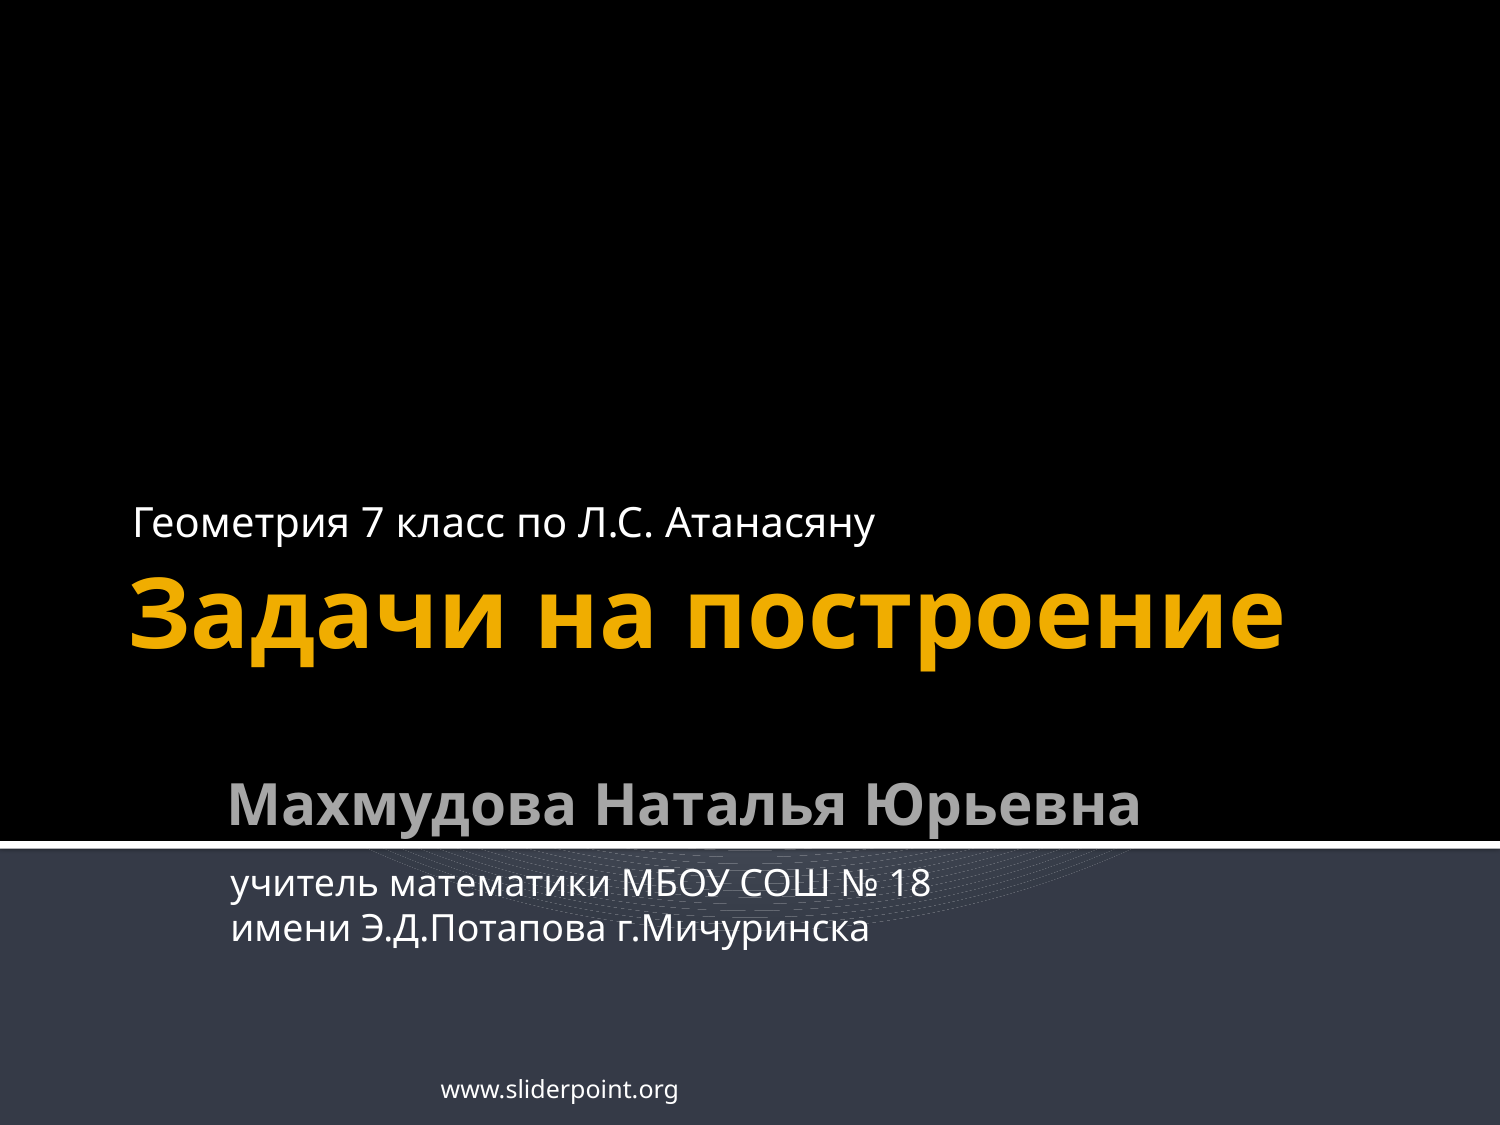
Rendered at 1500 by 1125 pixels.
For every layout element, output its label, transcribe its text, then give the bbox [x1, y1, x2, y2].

subtitle Геометрия 7 класс по Л.С. Атанасяну [112, 299, 1438, 546]
text_box учитель математики МБОУ СОШ № 18 имени Э.Д.Потапова г.Мичуринска [210, 826, 1261, 950]
text_box Махмудова Наталья Юрьевна [210, 767, 1388, 868]
footer www.sliderpoint.org [433, 1062, 1337, 1108]
title Задачи на построение [112, 550, 1438, 825]
